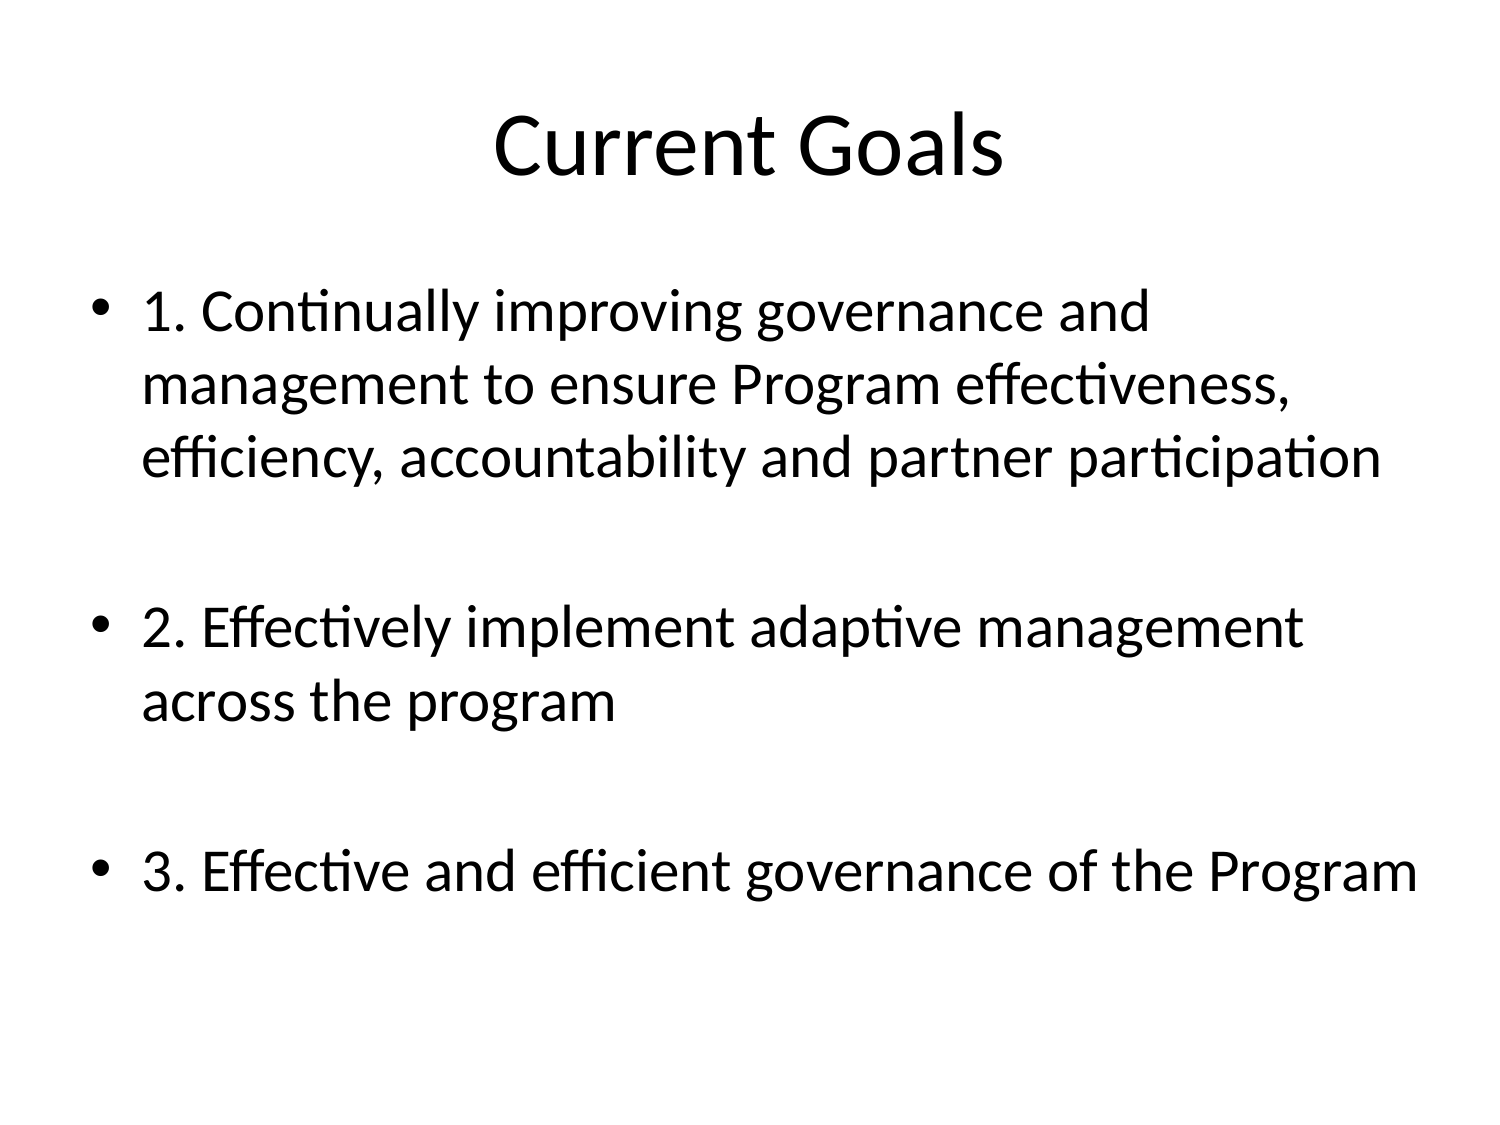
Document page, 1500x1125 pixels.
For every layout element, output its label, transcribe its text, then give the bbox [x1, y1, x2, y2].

list 1. Continually improving governance and management to ensure Program effectiveness, efficiency, accountability and partner participation 2. Effectively implement adaptive management across the program 3. Effective and efficient governance of the Program [75, 262, 1450, 1005]
title Current Goals [75, 45, 1425, 233]
